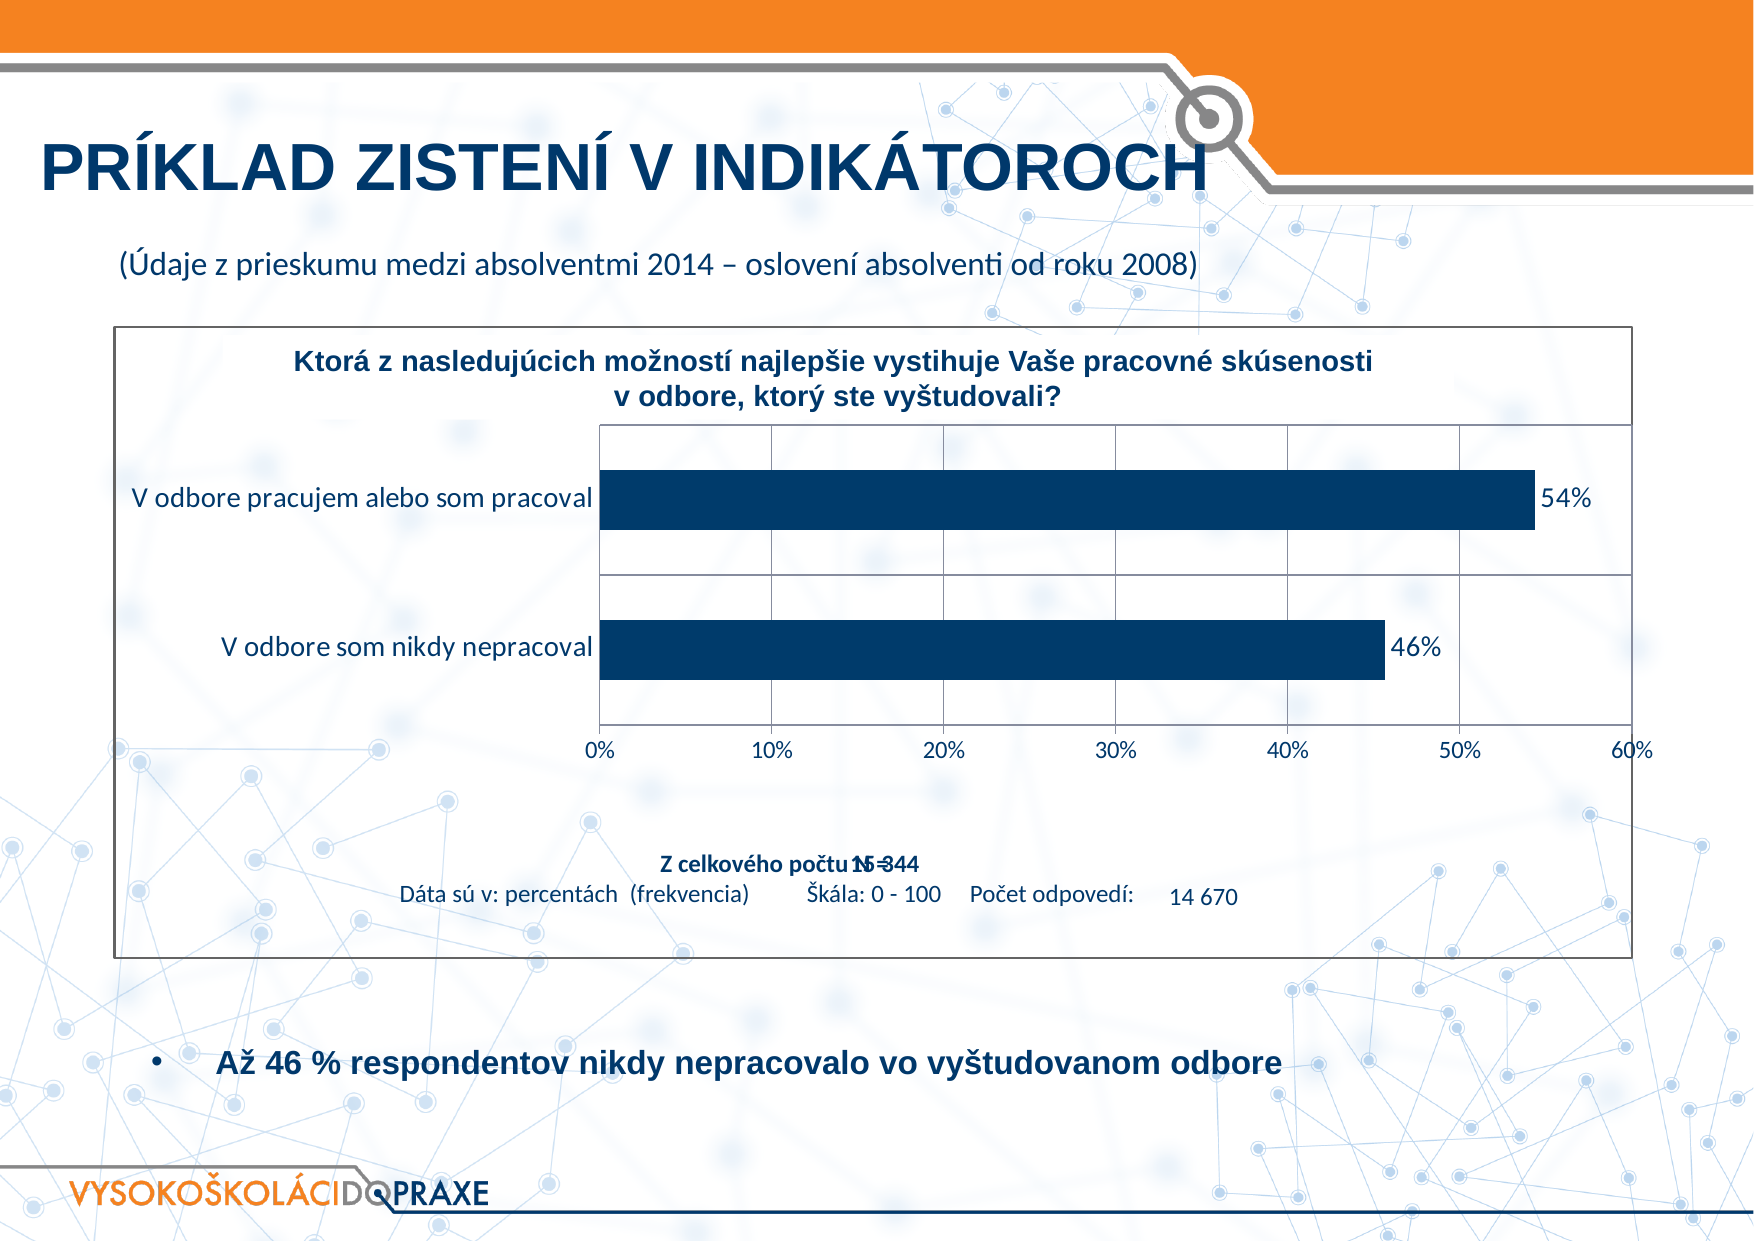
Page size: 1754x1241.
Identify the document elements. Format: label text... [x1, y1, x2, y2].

title Príklad zistení v indikátoroch [23, 84, 1348, 243]
list Až 46 % respondentov nikdy nepracovalo vo vyštudovanom odbore [134, 1032, 1576, 1241]
picture [0, 0, 1754, 1241]
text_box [113, 326, 1653, 960]
text_box (Údaje z prieskumu medzi absolventmi 2014 – oslovení absolventi od roku 2008) [103, 234, 1215, 290]
